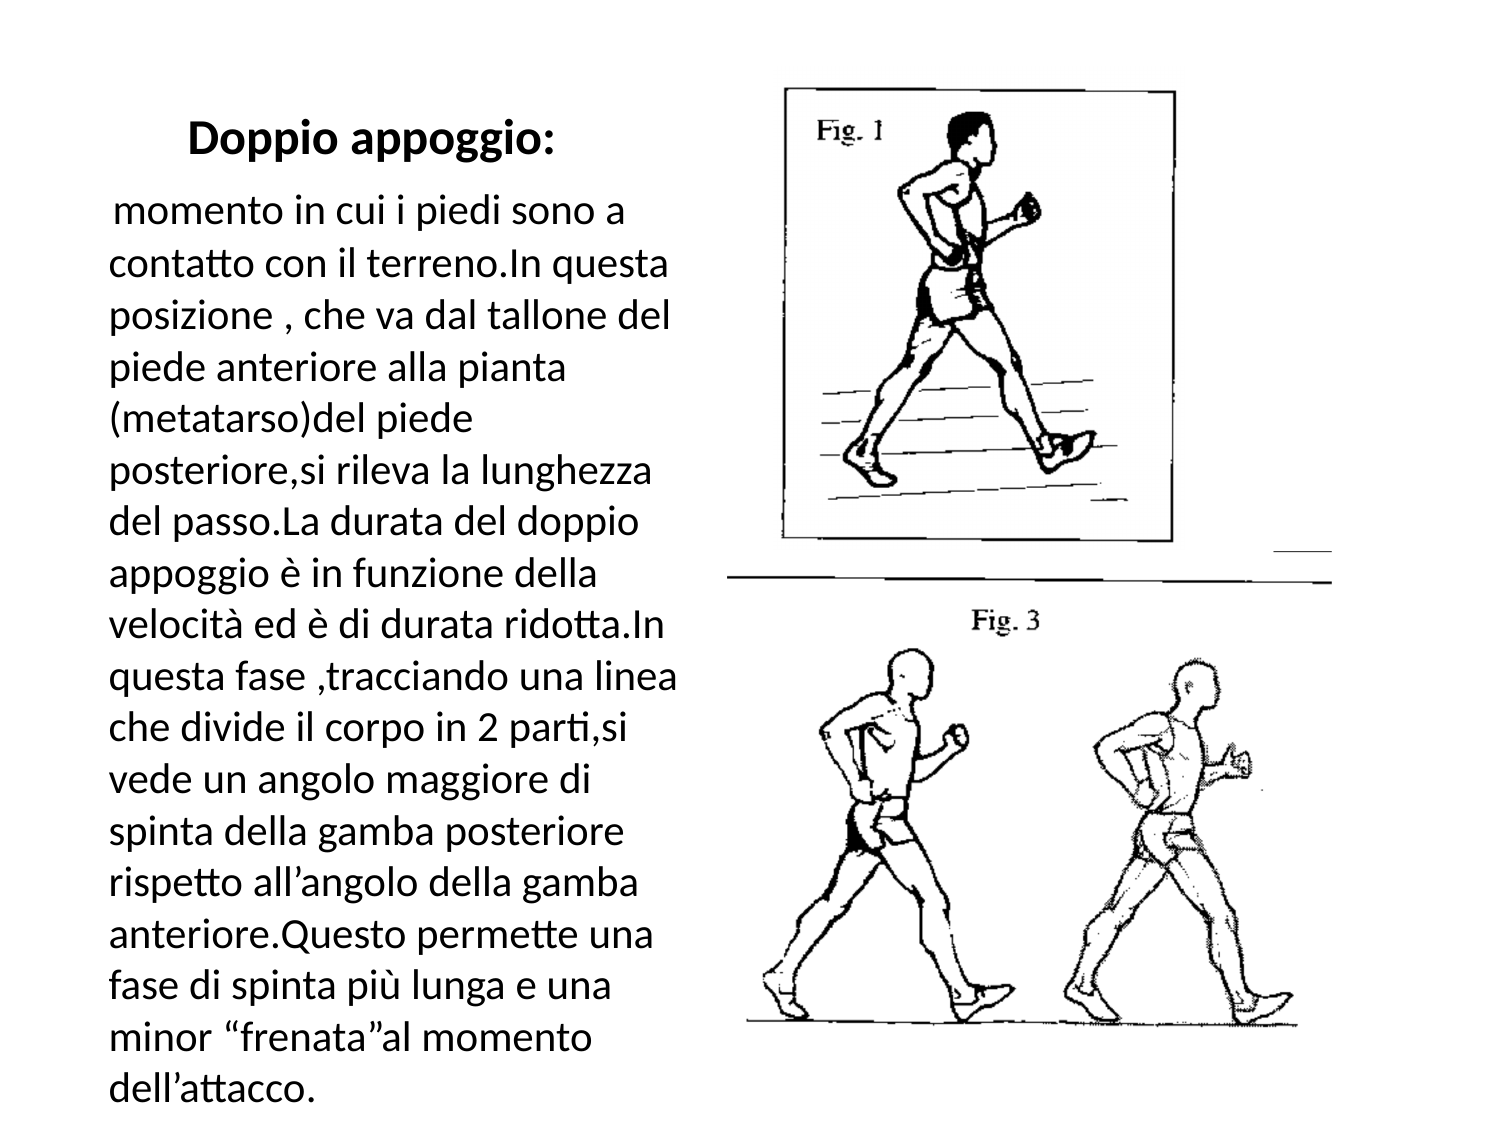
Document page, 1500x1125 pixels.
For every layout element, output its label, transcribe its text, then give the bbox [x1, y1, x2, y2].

list Doppio appoggio: momento in cui i piedi sono a contatto con il terreno.In questa posizione , che va dal tallone del piede anteriore alla pianta (metatarso)del piede posteriore,si rileva la lunghezza del passo.La durata del doppio appoggio è in funzione della velocità ed è di durata ridotta.In questa fase ,tracciando una linea che divide il corpo in 2 parti,si vede un angolo maggiore di spinta della gamba posteriore rispetto all’angolo della gamba anteriore.Questo permette una fase di spinta più lunga e una minor “frenata”al momento dell’attacco. [41, 97, 703, 1125]
picture [726, 66, 1332, 1060]
